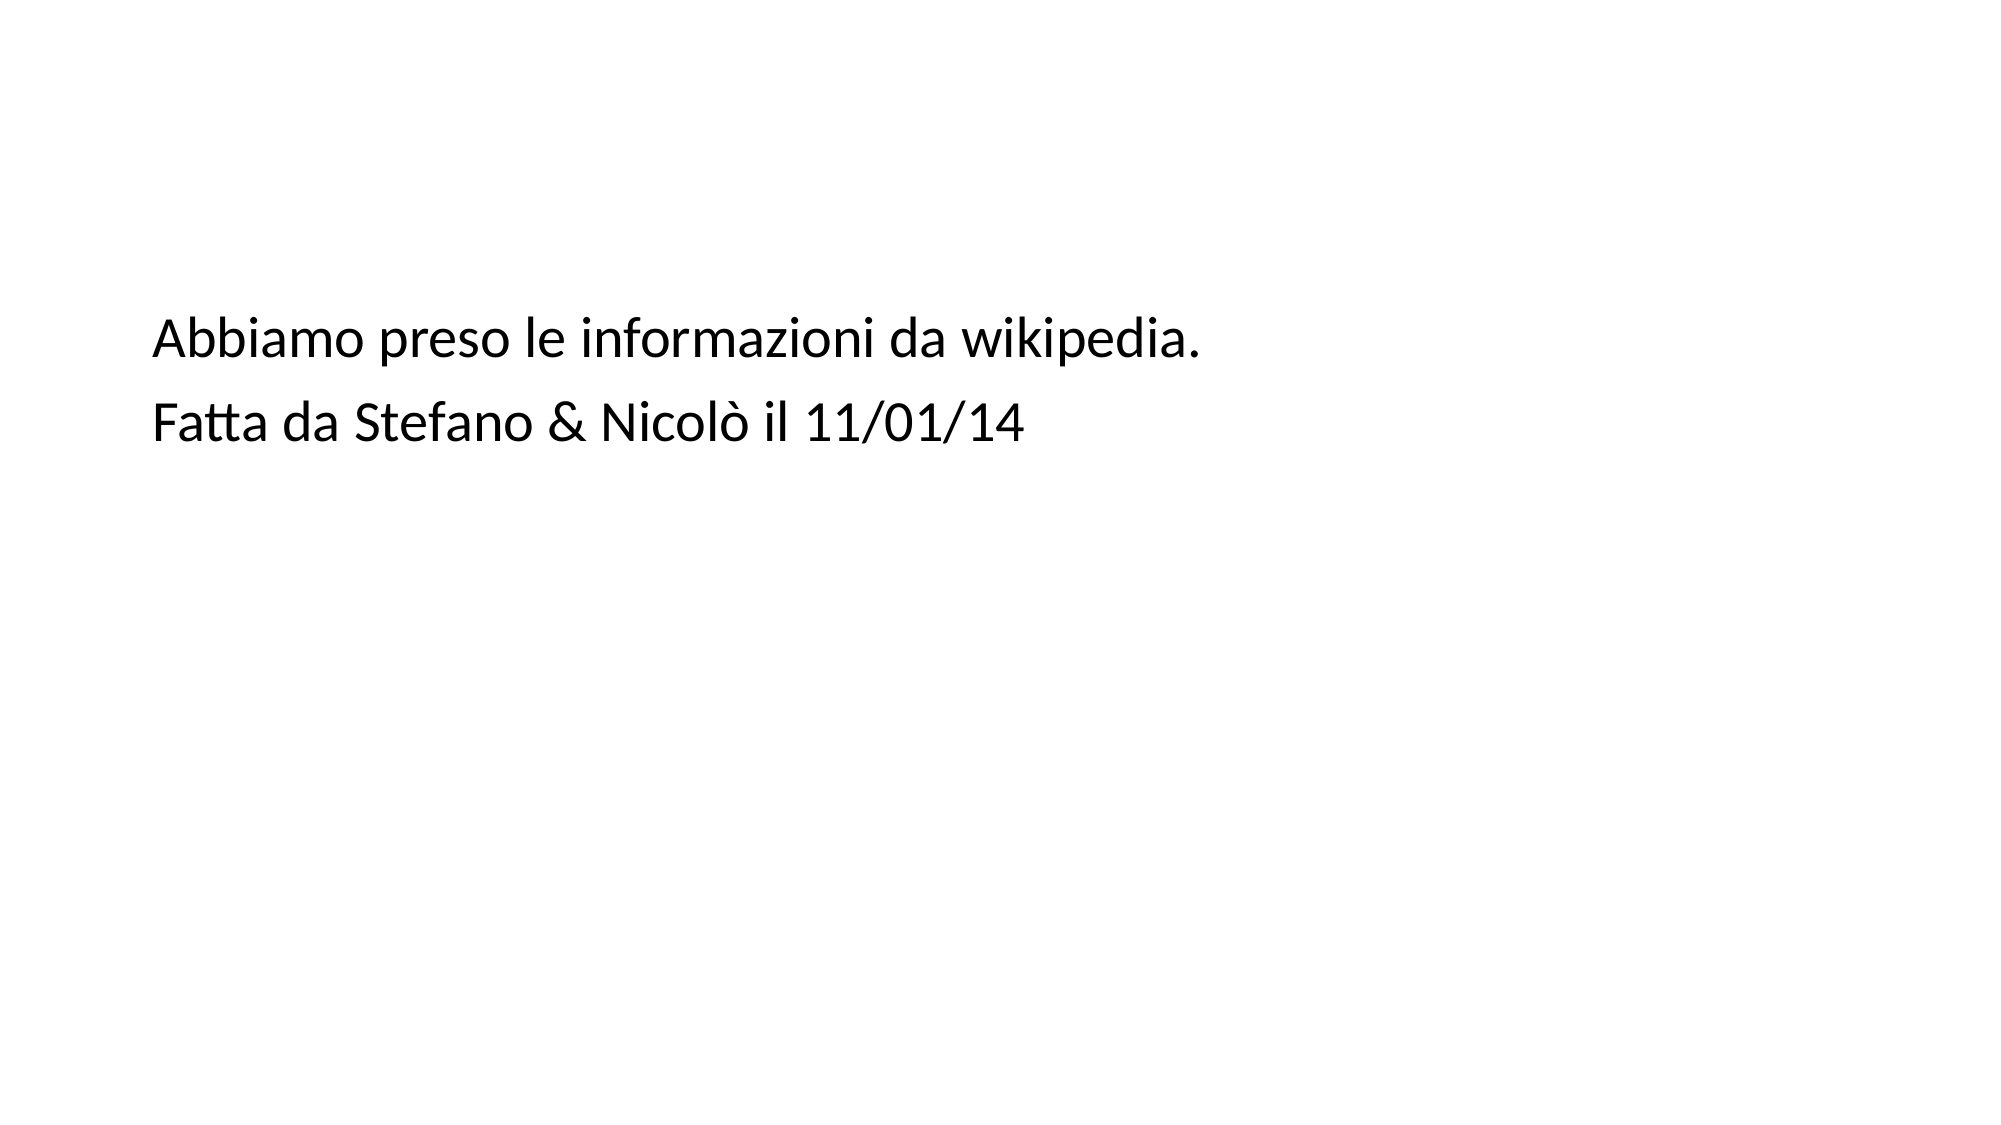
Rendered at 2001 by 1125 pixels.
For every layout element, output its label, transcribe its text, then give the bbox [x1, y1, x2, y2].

list Abbiamo preso le informazioni da wikipedia. Fatta da Stefano & Nicolò il 11/01/14 [137, 299, 1863, 1014]
